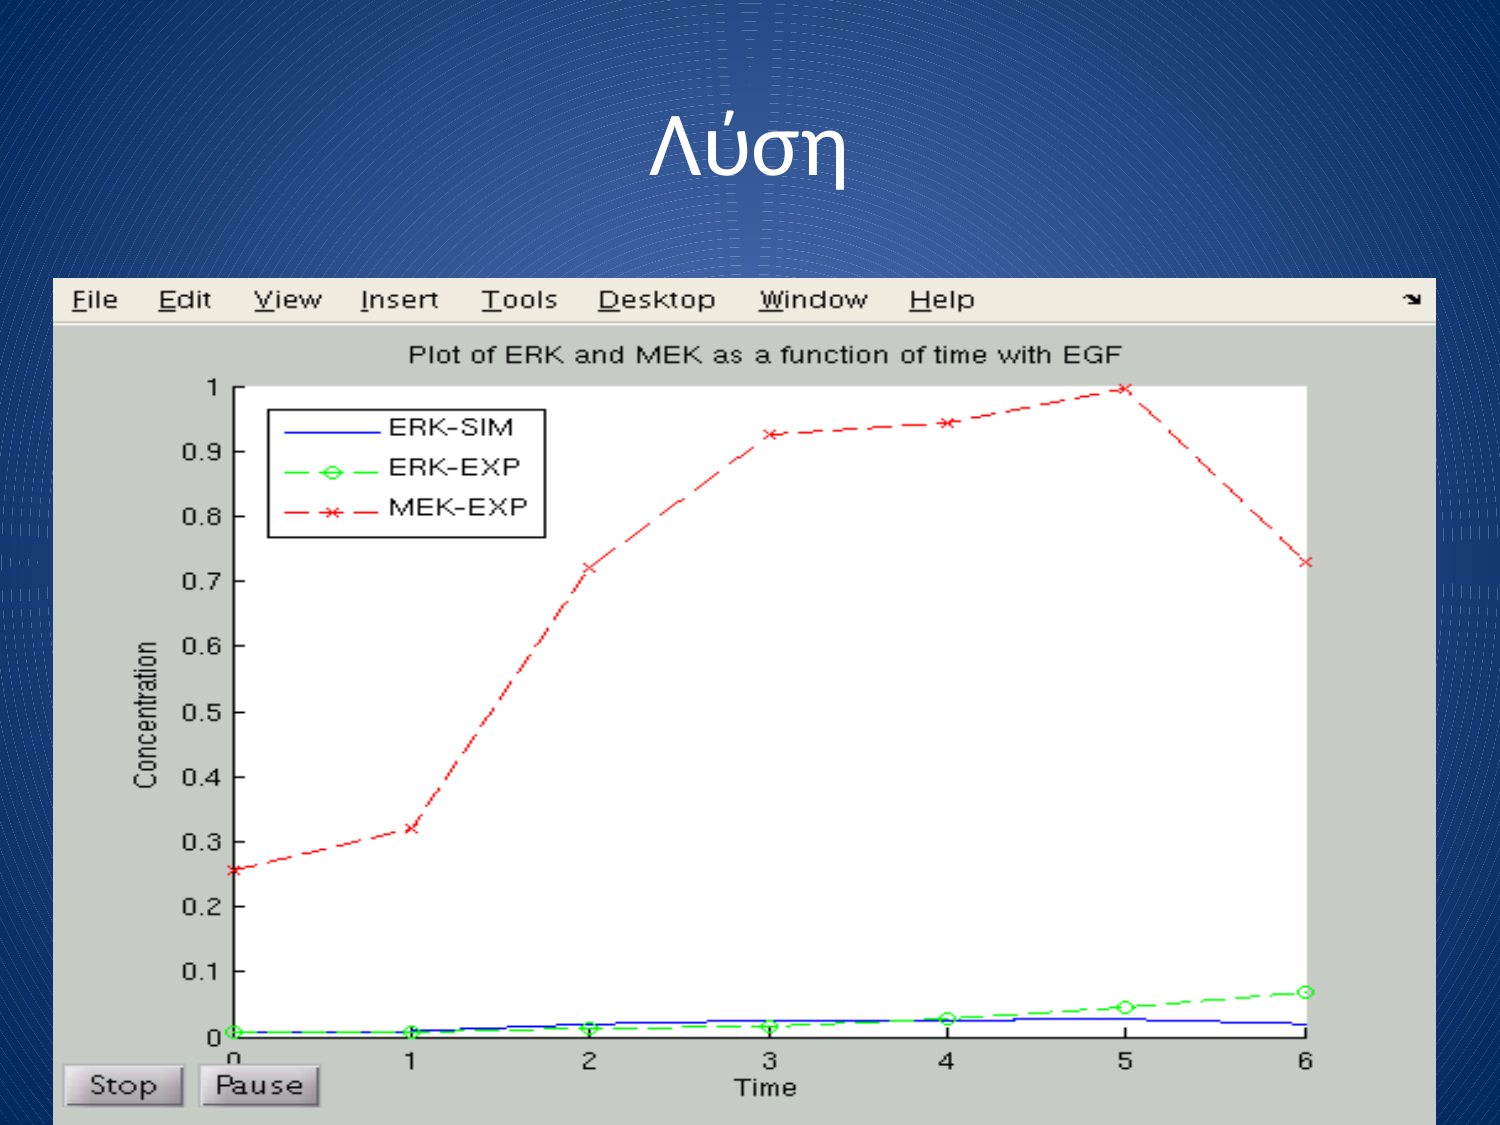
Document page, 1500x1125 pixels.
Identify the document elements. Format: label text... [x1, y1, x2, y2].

title Λύση [75, 45, 1425, 233]
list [52, 278, 1436, 1125]
